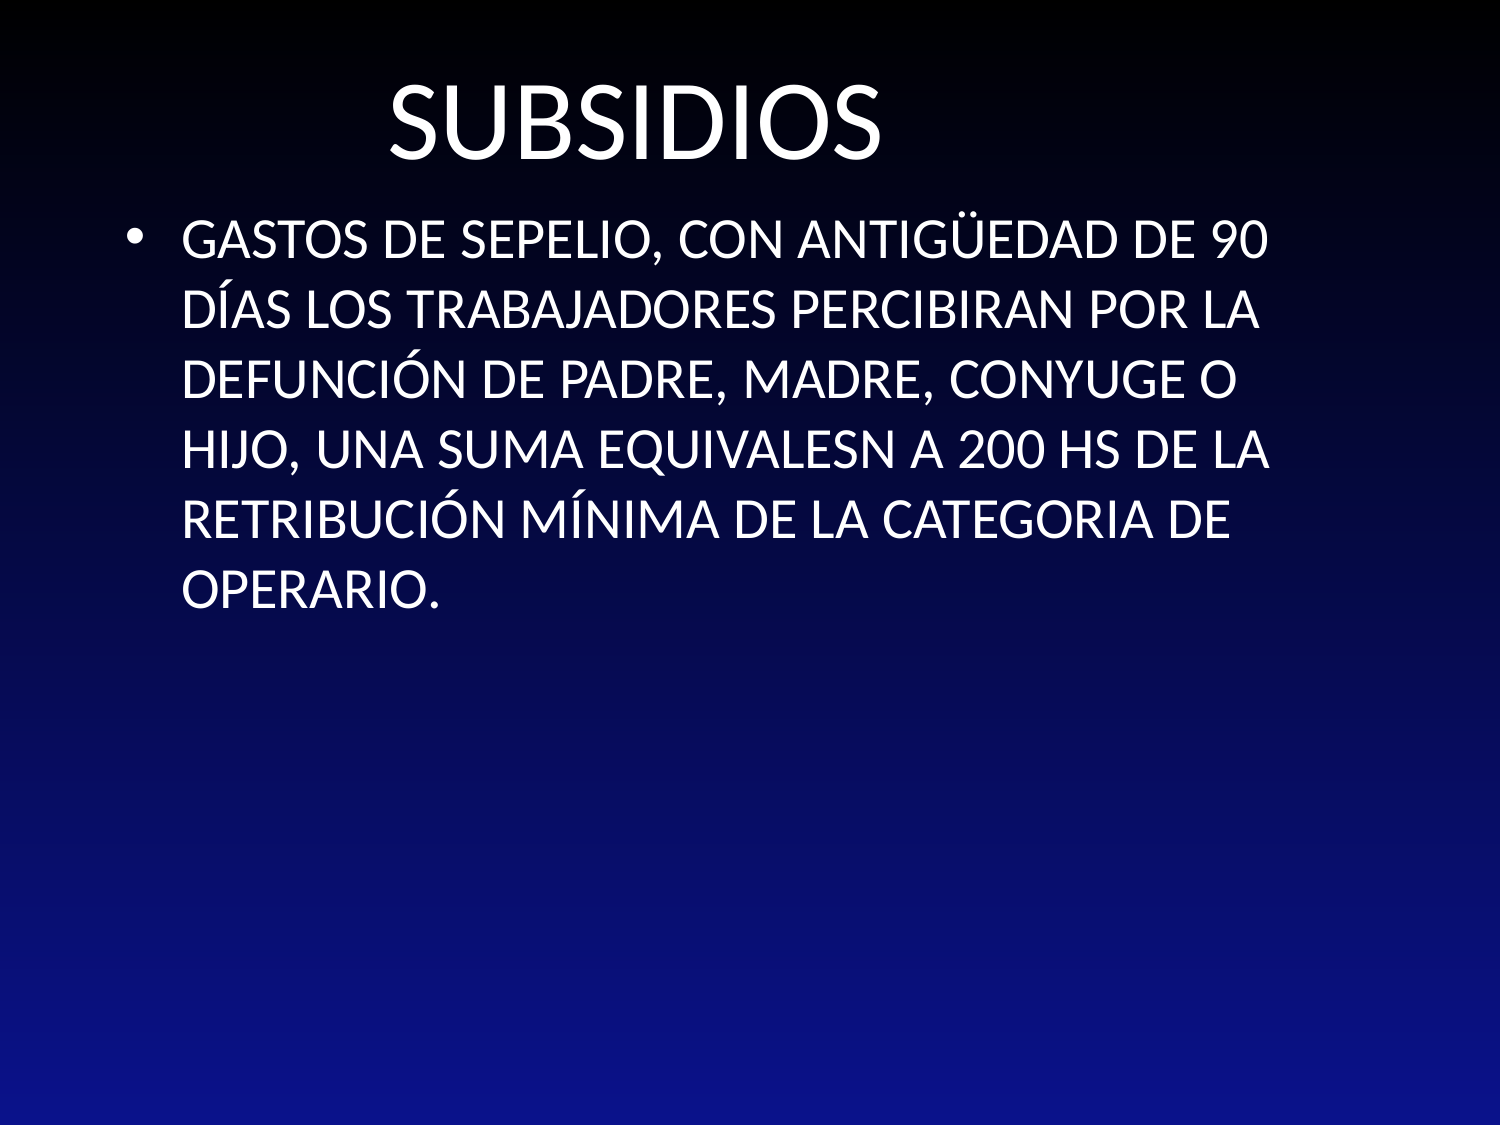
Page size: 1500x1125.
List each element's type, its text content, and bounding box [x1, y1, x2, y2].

title SUBSIDIOS [0, 44, 1351, 233]
list GASTOS DE SEPELIO, CON ANTIGÜEDAD DE 90 DÍAS LOS TRABAJADORES PERCIBIRAN POR LA DEFUNCIÓN DE PADRE, MADRE, CONYUGE O HIJO, UNA SUMA EQUIVALESN A 200 HS DE LA RETRIBUCIÓN MÍNIMA DE LA CATEGORIA DE OPERARIO. [124, 199, 1365, 943]
